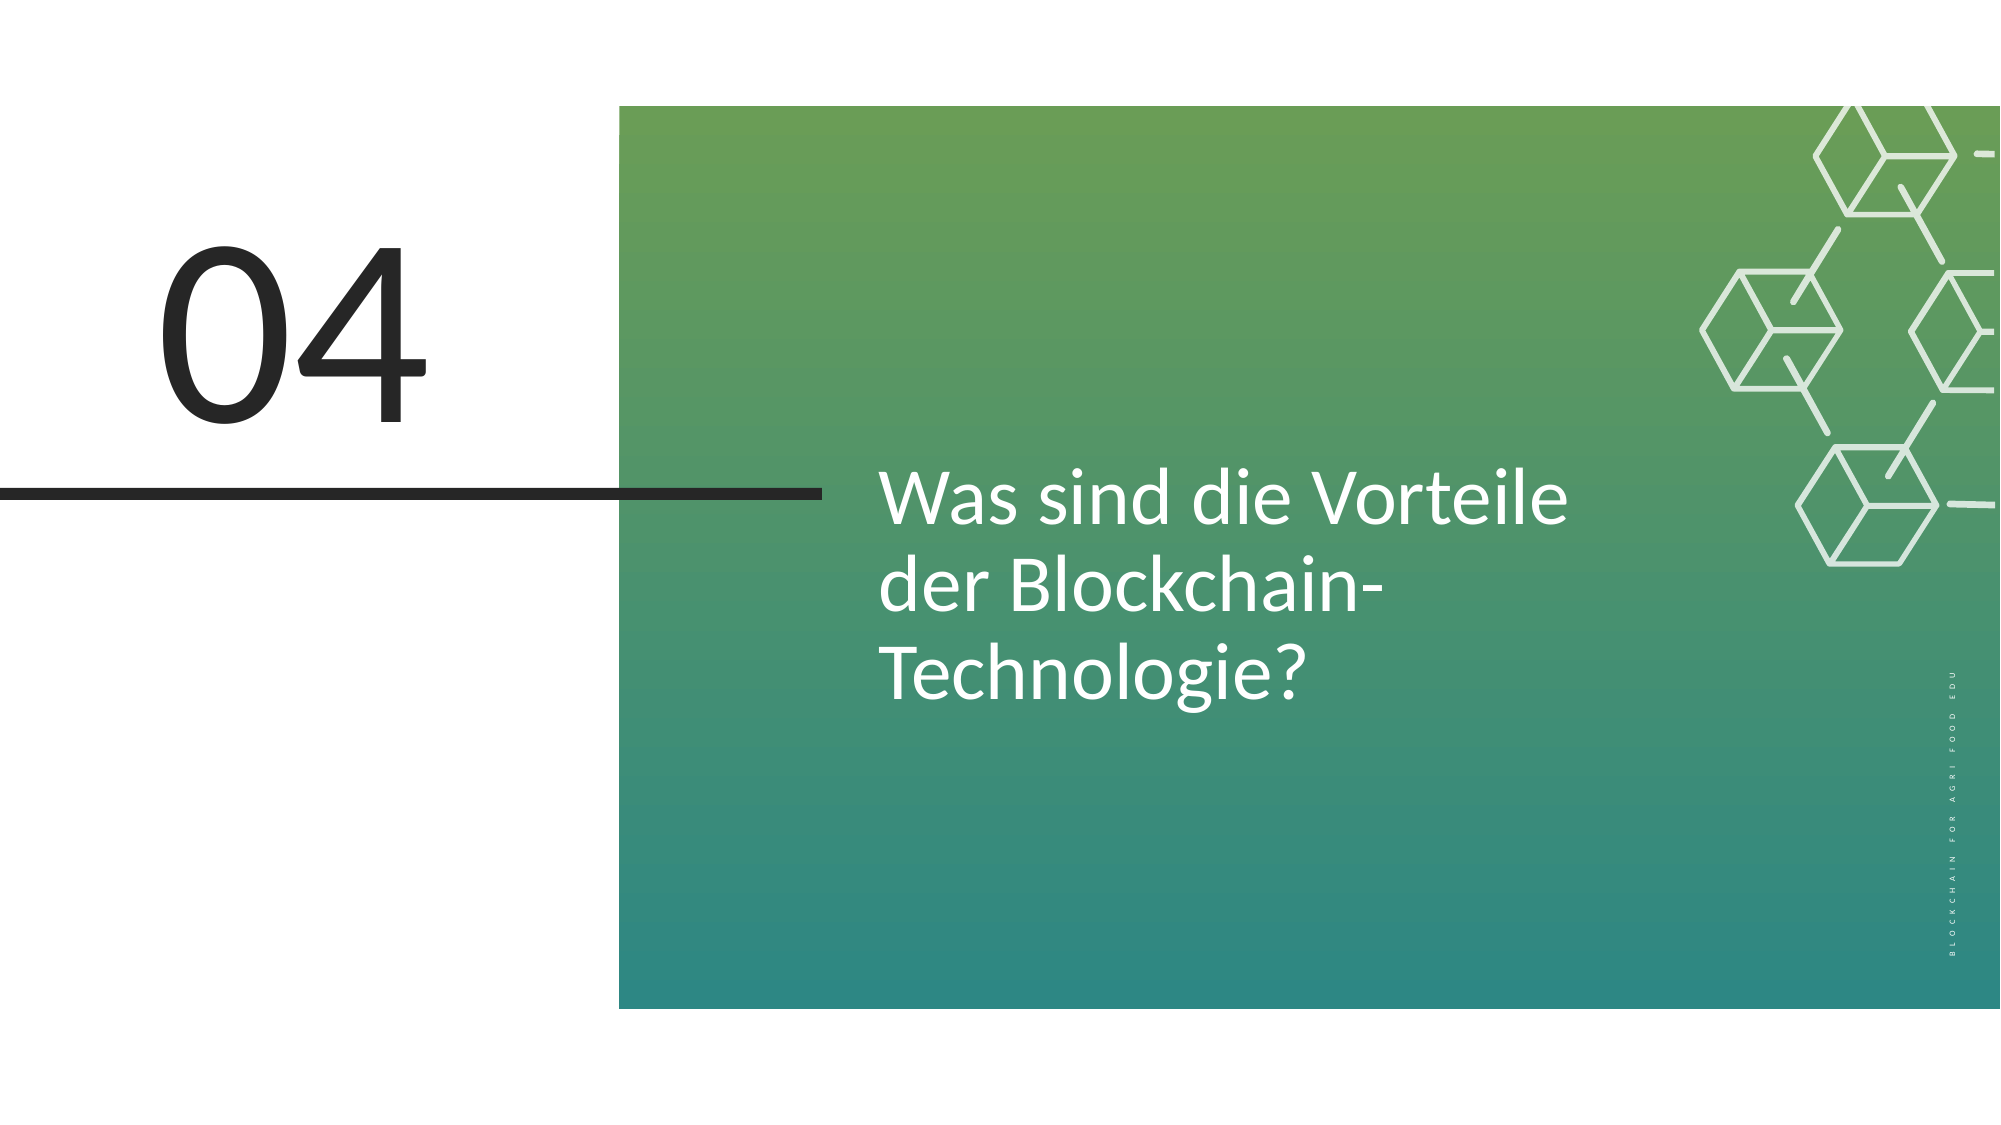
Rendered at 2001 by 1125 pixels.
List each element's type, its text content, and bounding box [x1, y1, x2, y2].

list 04 [141, 180, 481, 277]
list Was sind die Vorteile der Blockchain-Technologie? [864, 446, 1709, 899]
